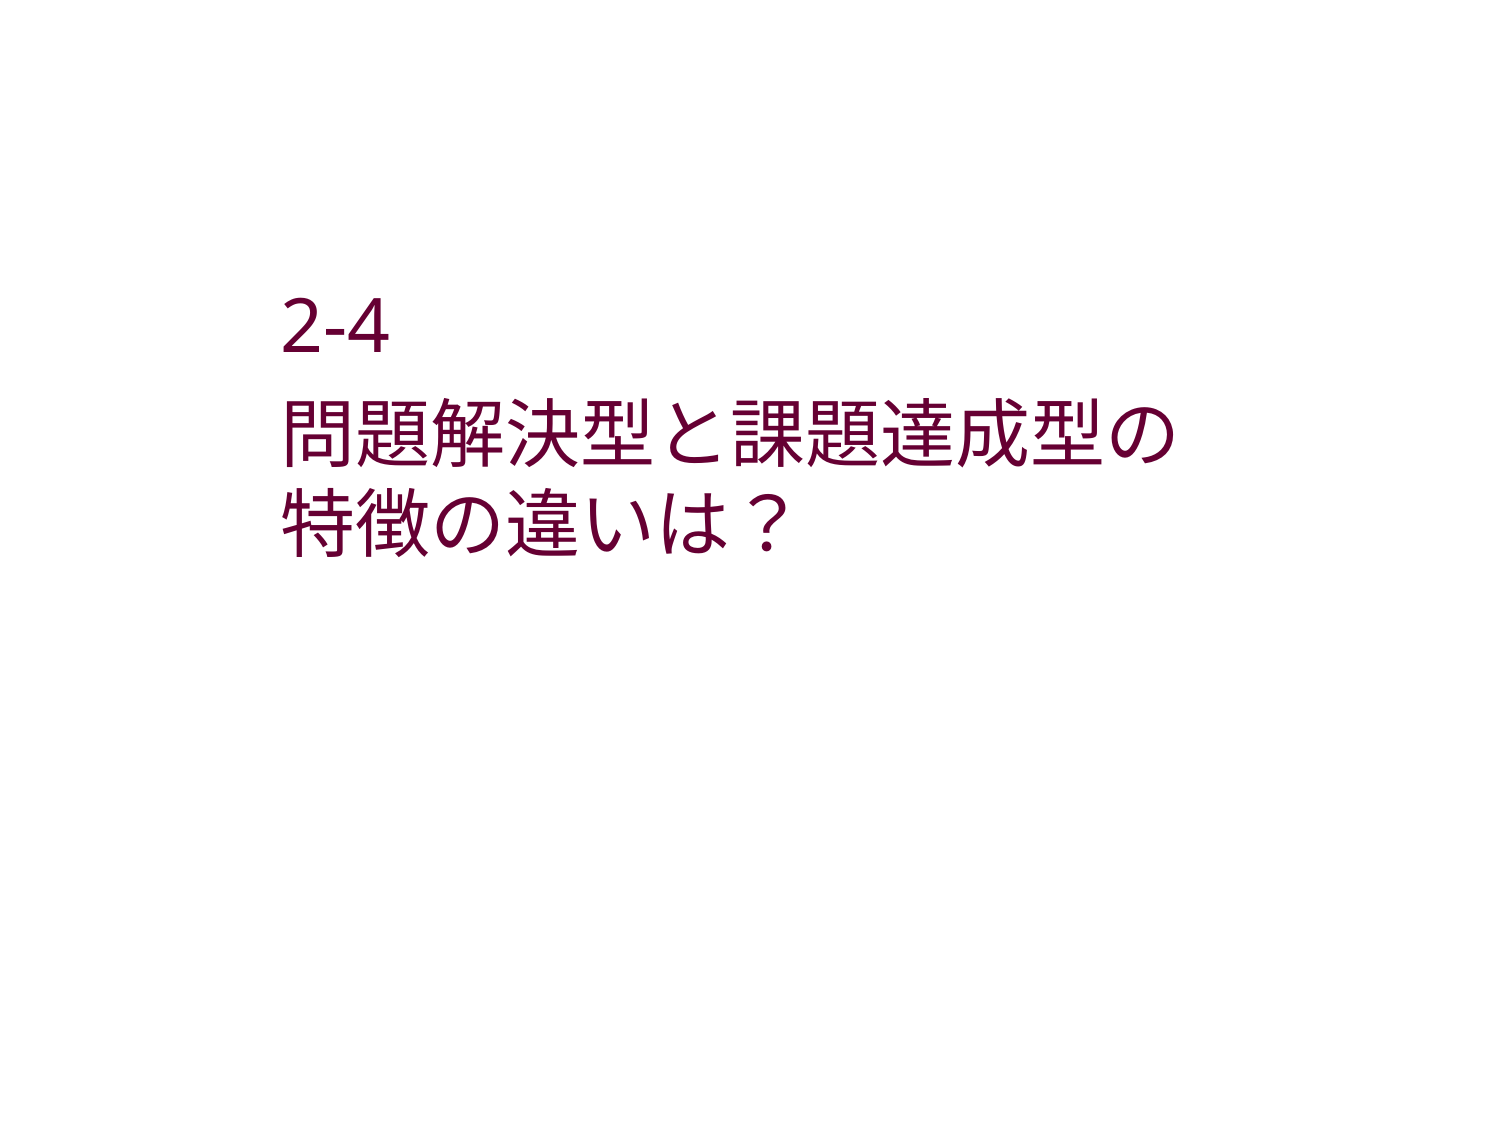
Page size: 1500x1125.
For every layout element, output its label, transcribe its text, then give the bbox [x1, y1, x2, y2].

text_box 2-4 問題解決型と課題達成型の 特徴の違いは？ [265, 196, 1391, 648]
